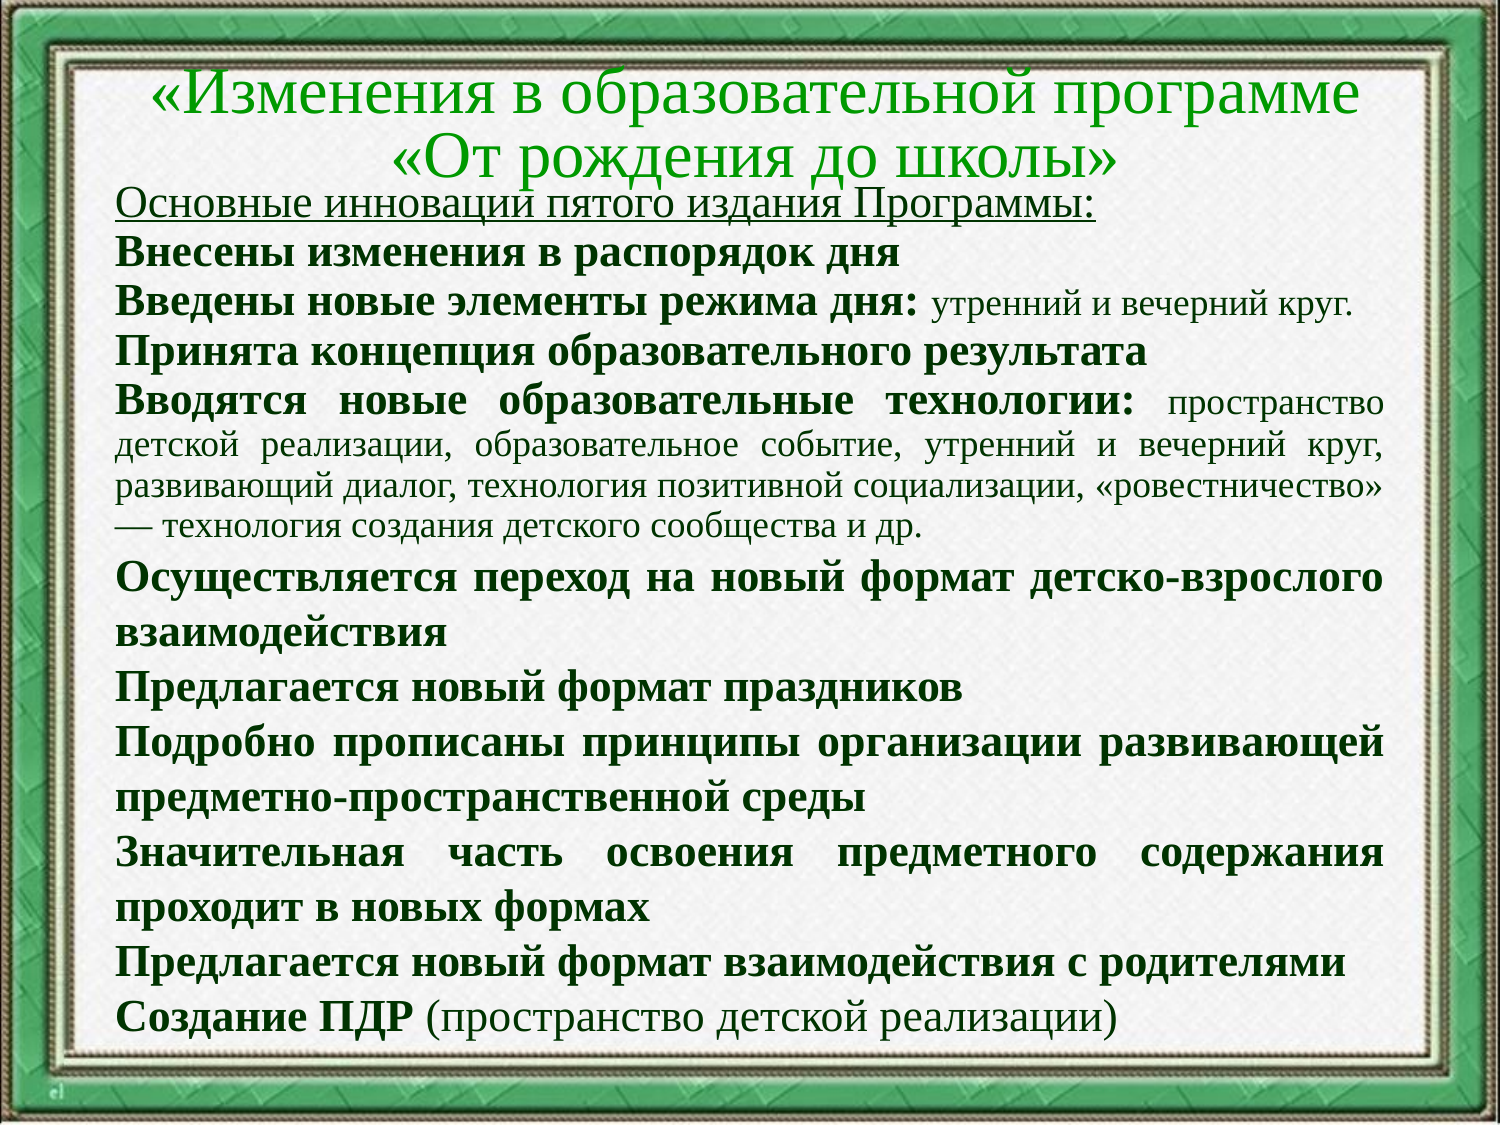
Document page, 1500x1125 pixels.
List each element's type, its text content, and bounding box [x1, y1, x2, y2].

picture [0, 0, 1500, 1125]
text_box «Изменения в образовательной программе «От рождения до школы» [76, 55, 1436, 199]
text_box Основные инновации пятого издания Программы: Внесены изменения в распорядок дня Введены новые элементы режима дня: утренний и вечерний круг. Принята концепция образовательного результата Вводятся новые образовательные технологии: пространство детской реализации, образовательное событие, утренний и вечерний круг, развивающий диалог, технология позитивной социализации, «ровестничество» — технология создания детского сообщества и др. Осуществляется переход на новый формат детско-взрослого взаимодействия Предлагается новый формат праздников Подробно прописаны принципы организации развивающей предметно-пространственной среды Значительная часть освоения предметного содержания проходит в новых формах Предлагается новый формат взаимодействия с родителями Создание ПДР (пространство детской реализации) [100, 164, 1400, 1125]
